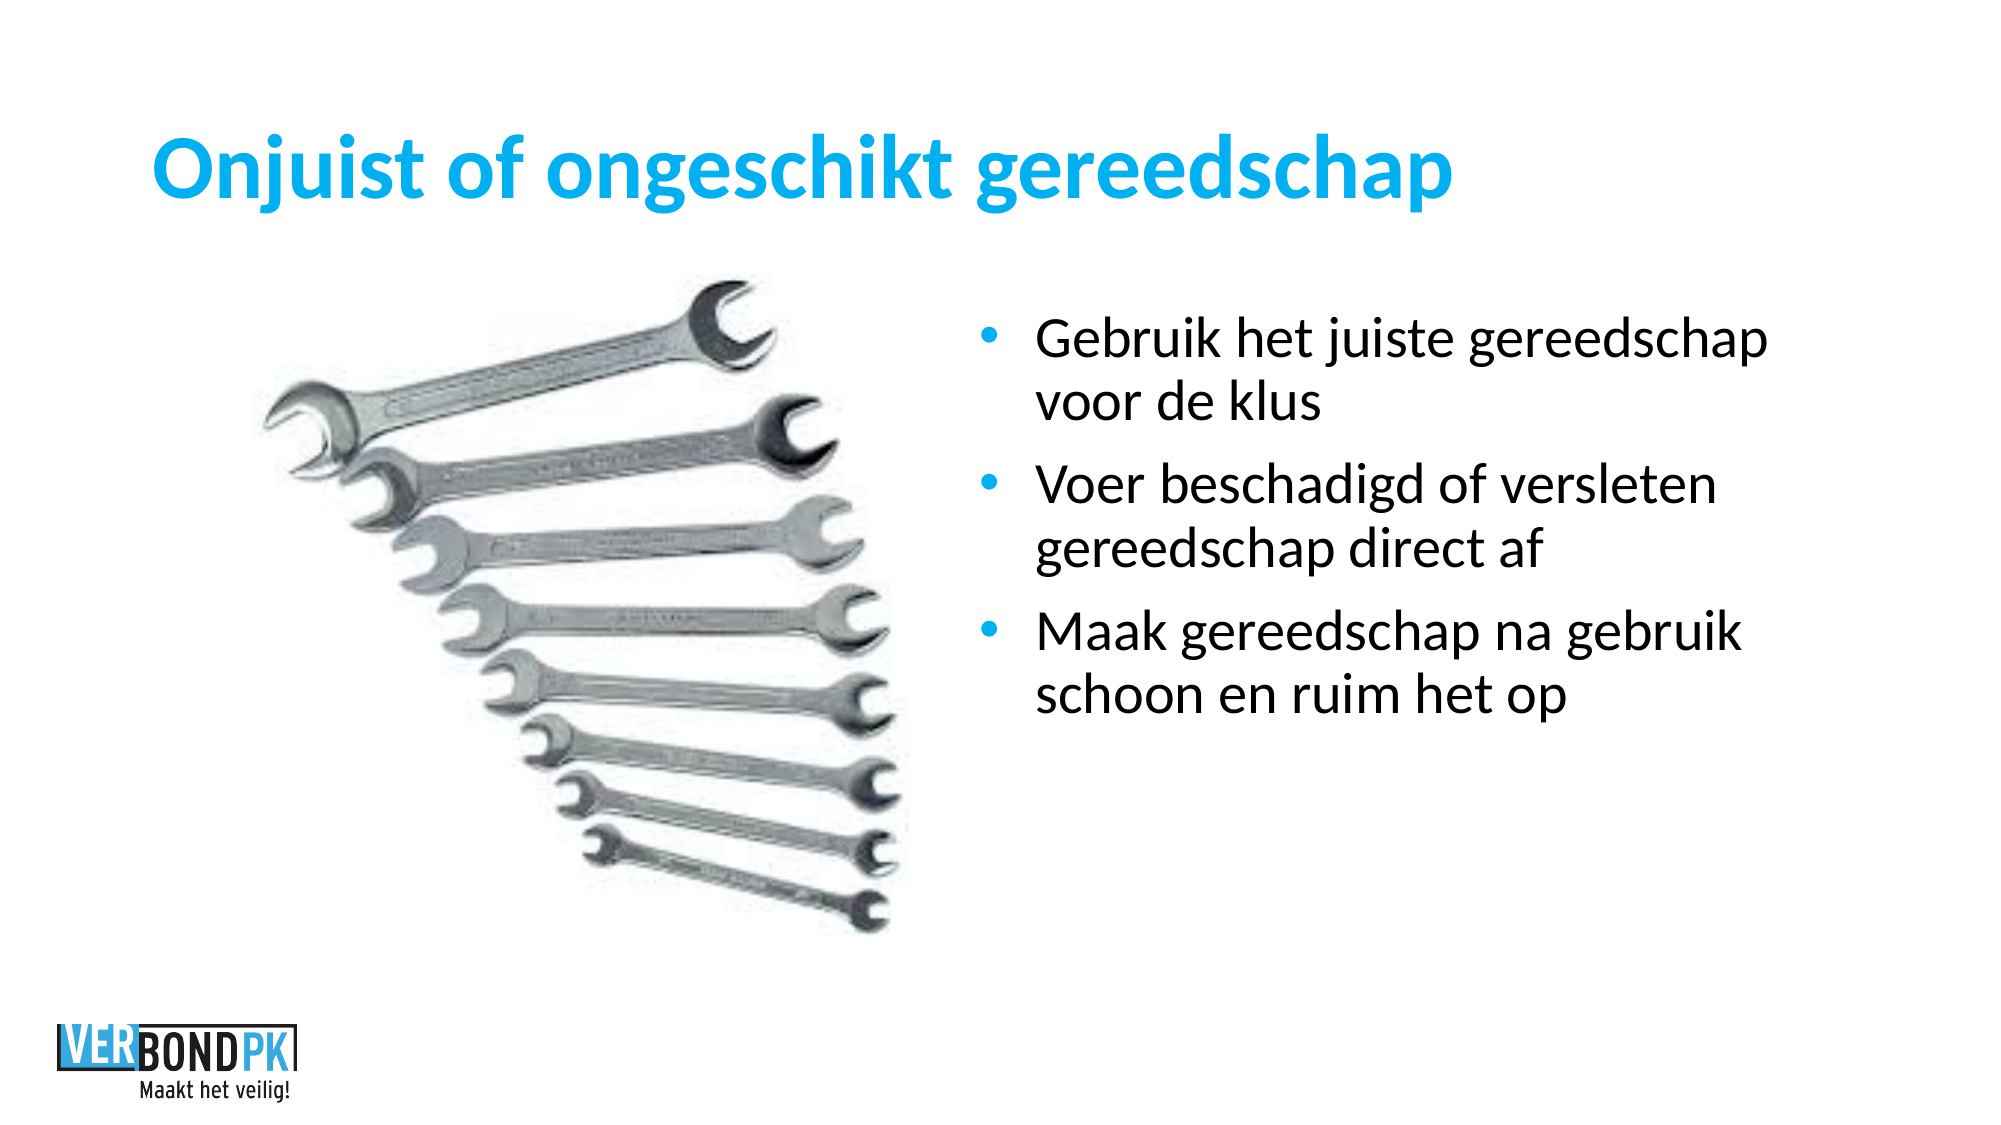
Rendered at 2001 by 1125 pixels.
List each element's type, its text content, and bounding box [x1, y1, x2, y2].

list Gebruik het juiste gereedschap voor de klus Voer beschadigd of versleten gereedschap direct af Maak gereedschap na gebruik schoon en ruim het op [964, 299, 1863, 1014]
picture [252, 273, 910, 946]
picture [57, 1024, 297, 1103]
title Onjuist of ongeschikt gereedschap [137, 59, 1863, 278]
